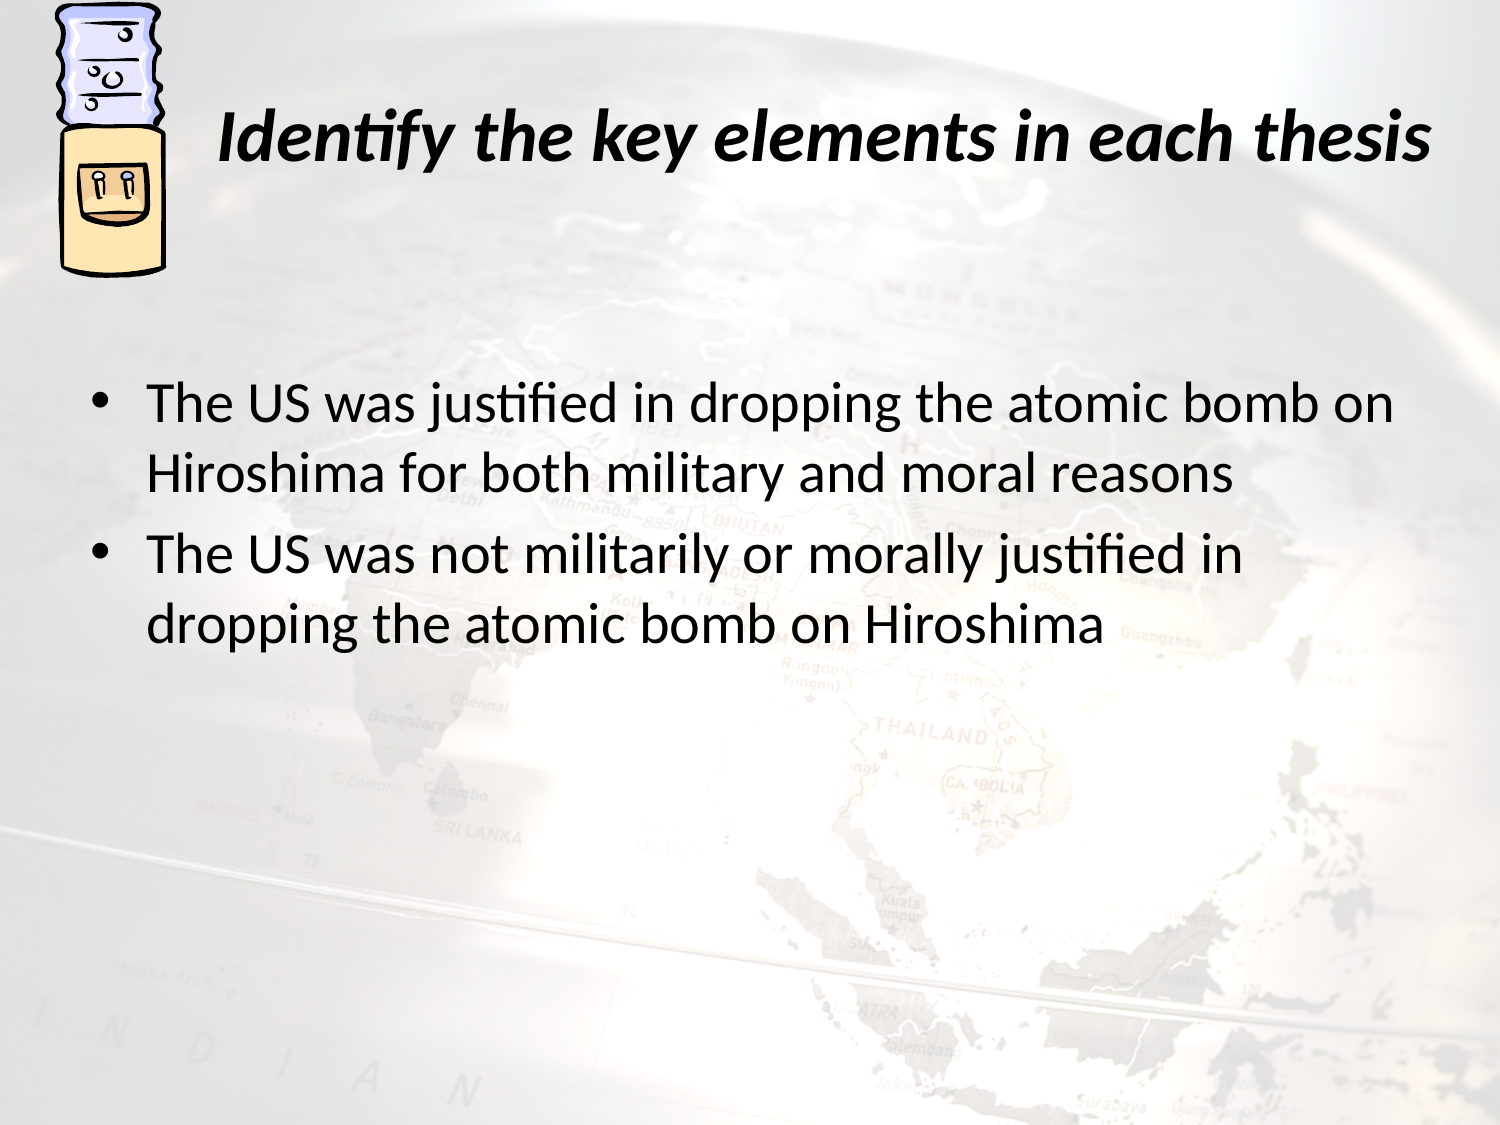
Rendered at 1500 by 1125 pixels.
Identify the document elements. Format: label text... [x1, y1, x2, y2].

picture [49, 0, 172, 284]
list The US was justified in dropping the atomic bomb on Hiroshima for both military and moral reasons The US was not militarily or morally justified in dropping the atomic bomb on Hiroshima [75, 299, 1425, 1005]
title Identify the key elements in each thesis [176, 37, 1500, 225]
